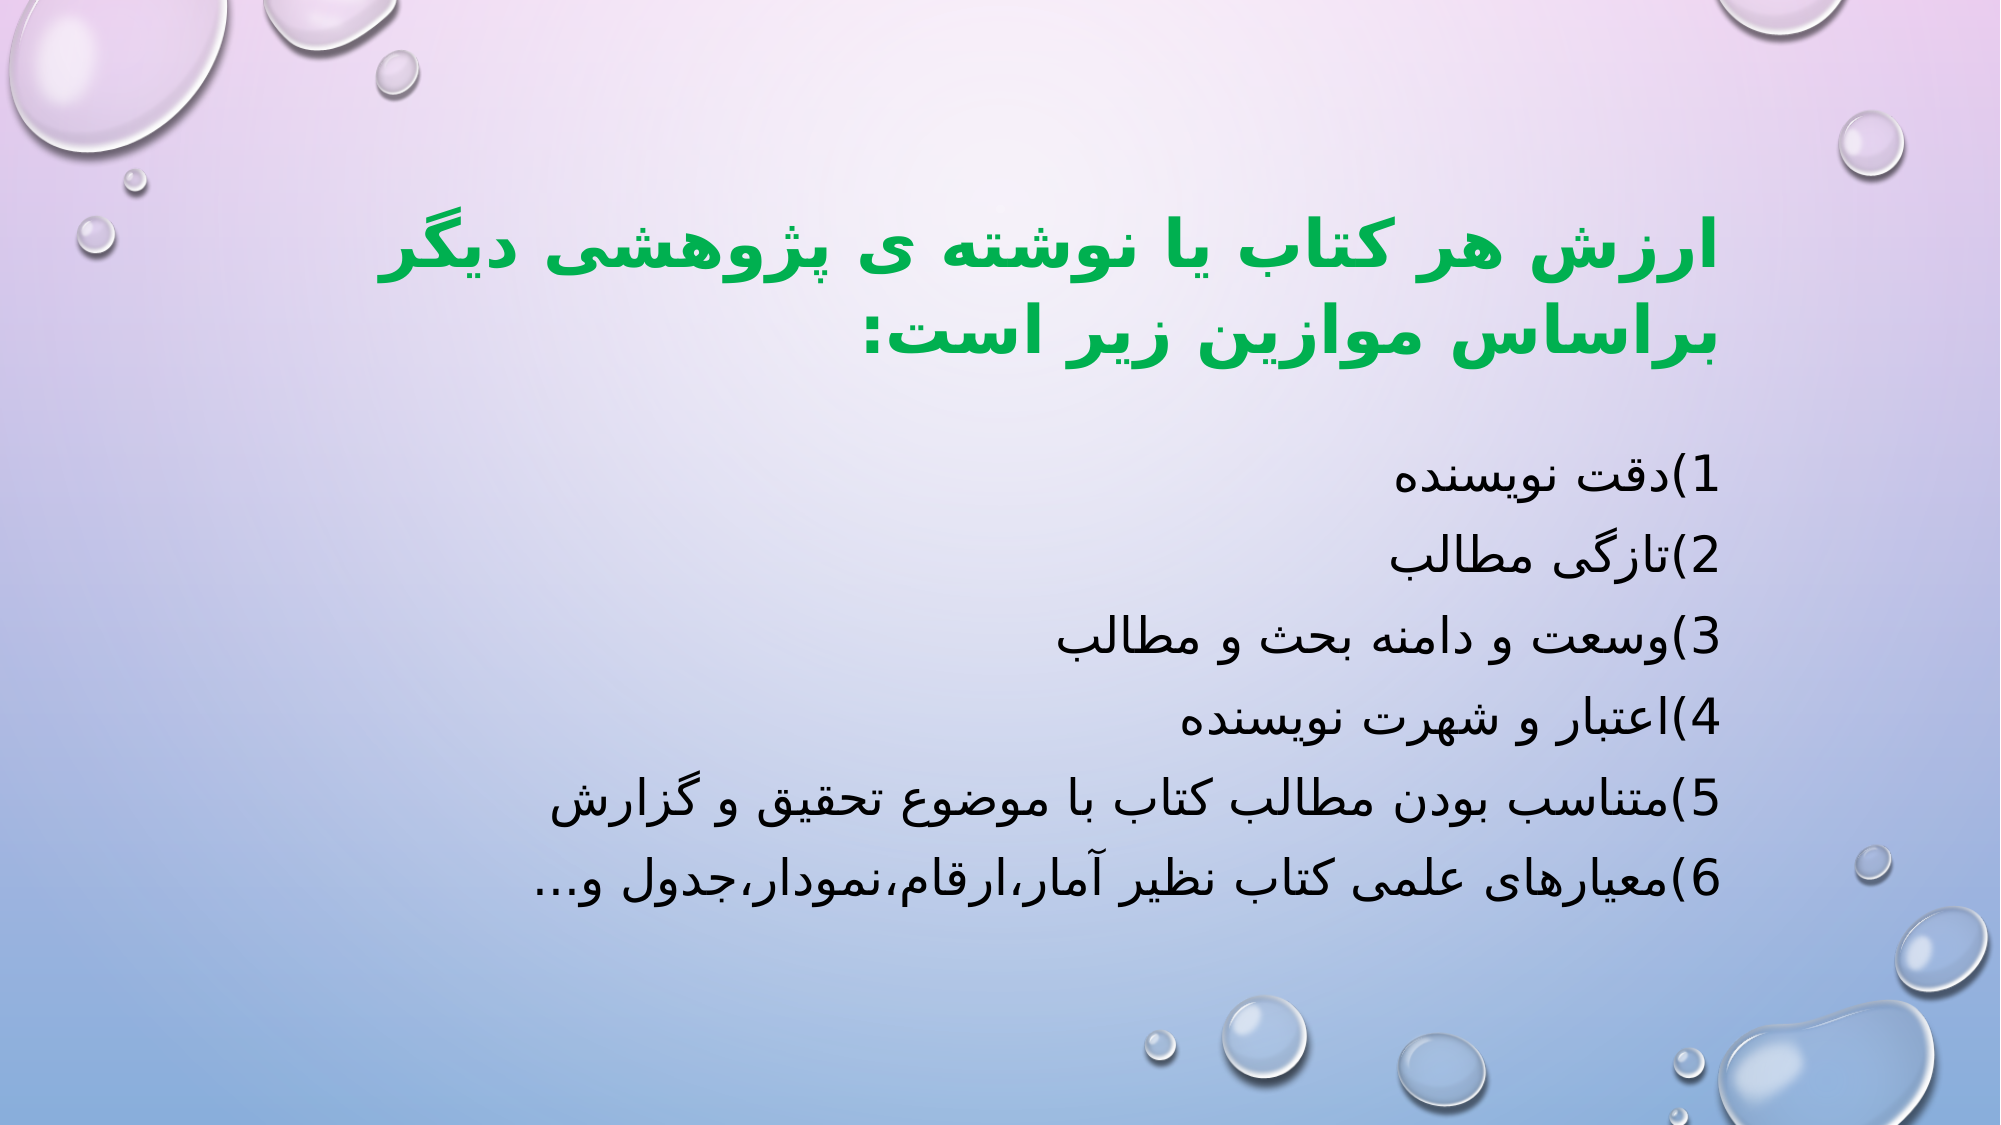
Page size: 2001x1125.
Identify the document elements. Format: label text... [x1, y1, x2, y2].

picture [0, 0, 2000, 1125]
text_box ارزش هر کتاب یا نوشته ی پژوهشی دیگر براساس موازین زیر است: 1)دقت نویسنده 2)تازگی مطالب 3)وسعت و دامنه بحث و مطالب 4)اعتبار و شهرت نویسنده 5)متناسب بودن مطالب کتاب با موضوع تحقیق و گزارش 6)معیارهای علمی کتاب نظیر آمار،ارقام،نمودار،جدول و... [190, 188, 1737, 914]
